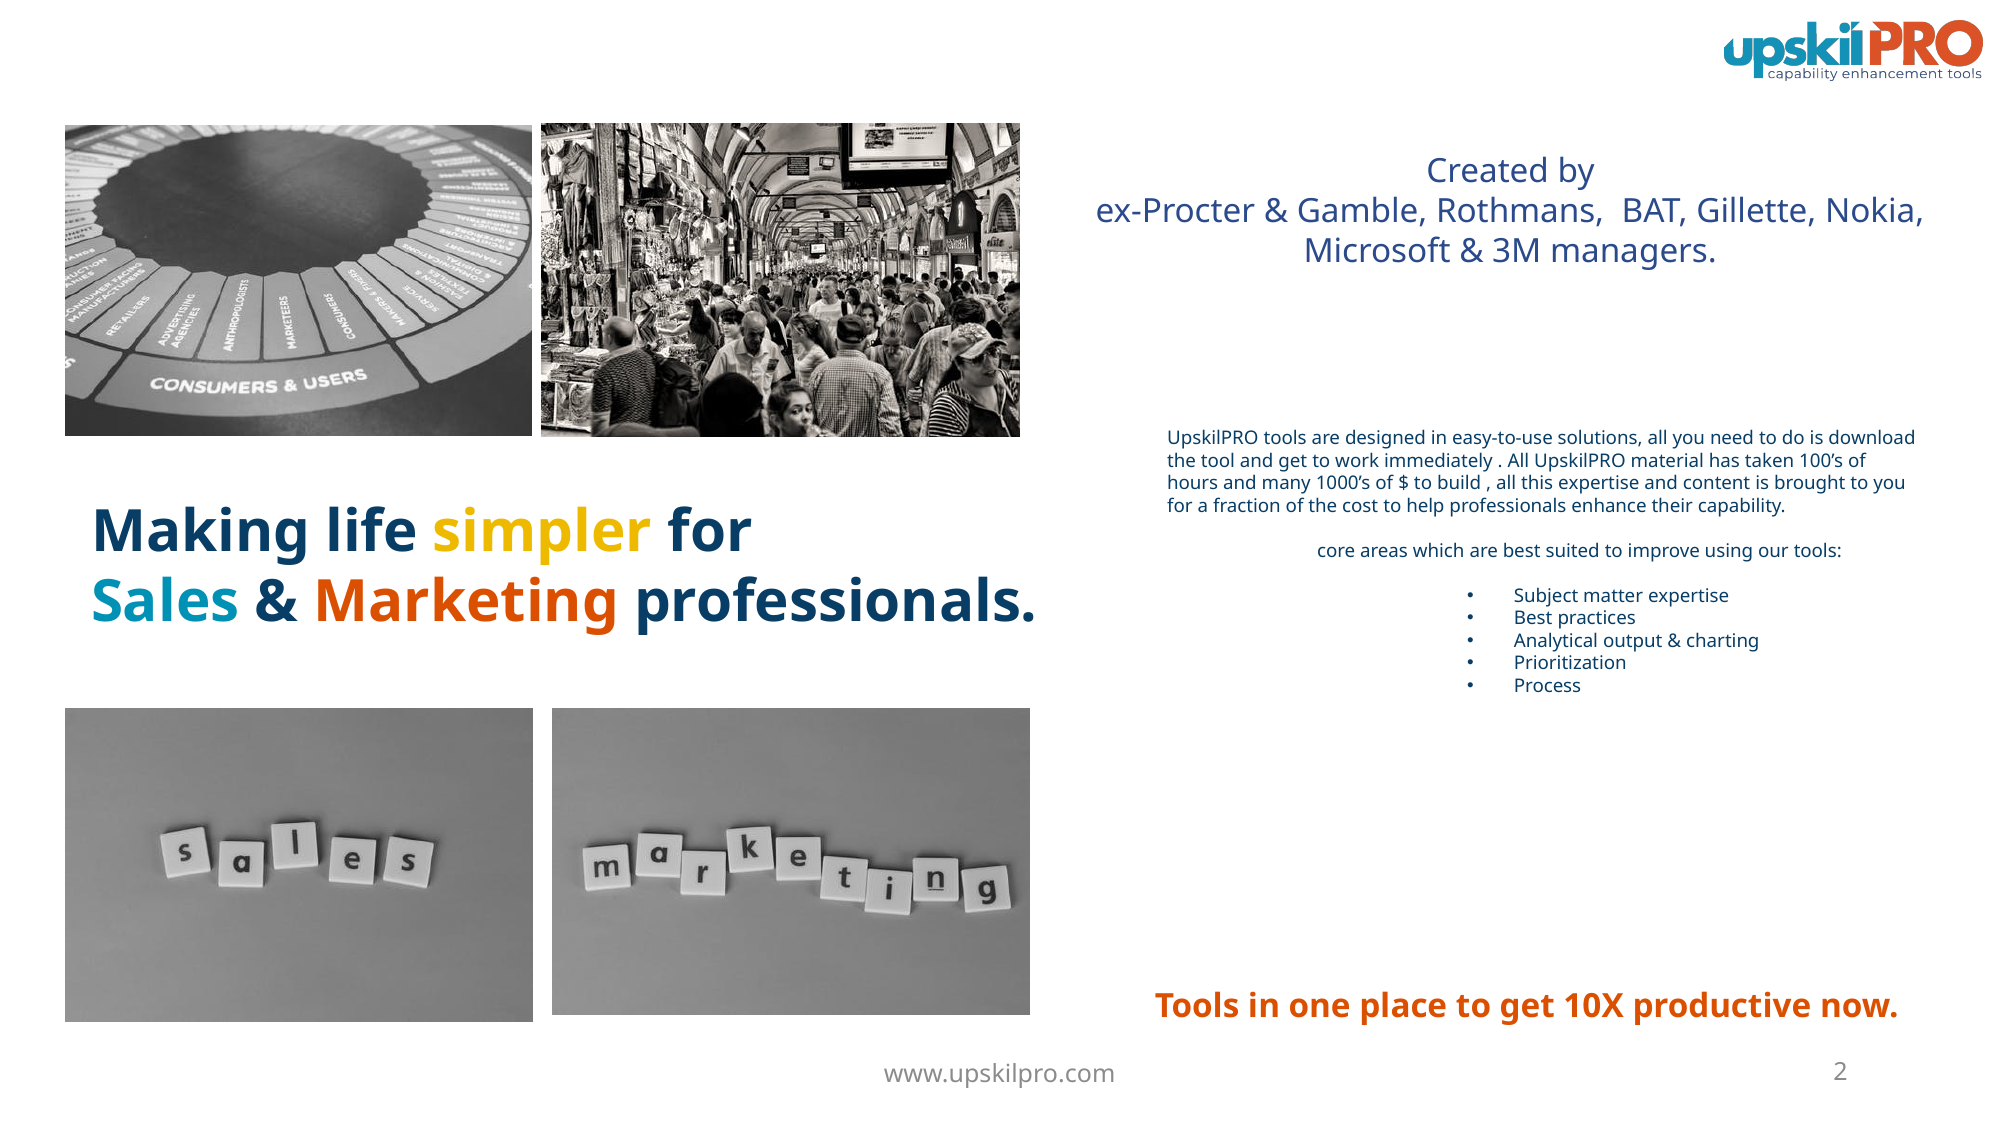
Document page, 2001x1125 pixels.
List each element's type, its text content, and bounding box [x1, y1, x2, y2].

text_box Created by ex-Procter & Gamble, Rothmans, BAT, Gillette, Nokia, Microsoft & 3M managers. [1029, 141, 2000, 277]
footer www.upskilpro.com [662, 1042, 1338, 1103]
slide_number 2 [1412, 1042, 1863, 1103]
picture [541, 123, 1020, 437]
picture [65, 125, 532, 436]
text_box UpskilPRO tools are designed in easy-to-use solutions, all you need to do is download the tool and get to work immediately . All UpskilPRO material has taken 100’s of hours and many 1000’s of $ to build , all this expertise and content is brought to you for a fraction of the cost to help professionals enhance their capability. core areas which are best suited to improve using our tools: Subject matter expertise Best practices Analytical output & charting Prioritization Process [1166, 426, 1918, 719]
picture [552, 708, 1030, 1015]
picture [65, 708, 533, 1022]
text_box Tools in one place to get 10X productive now. [1054, 984, 2000, 1025]
text_box Making life simpler for Sales & Marketing professionals. [90, 493, 1161, 634]
picture [1724, 20, 1983, 81]
